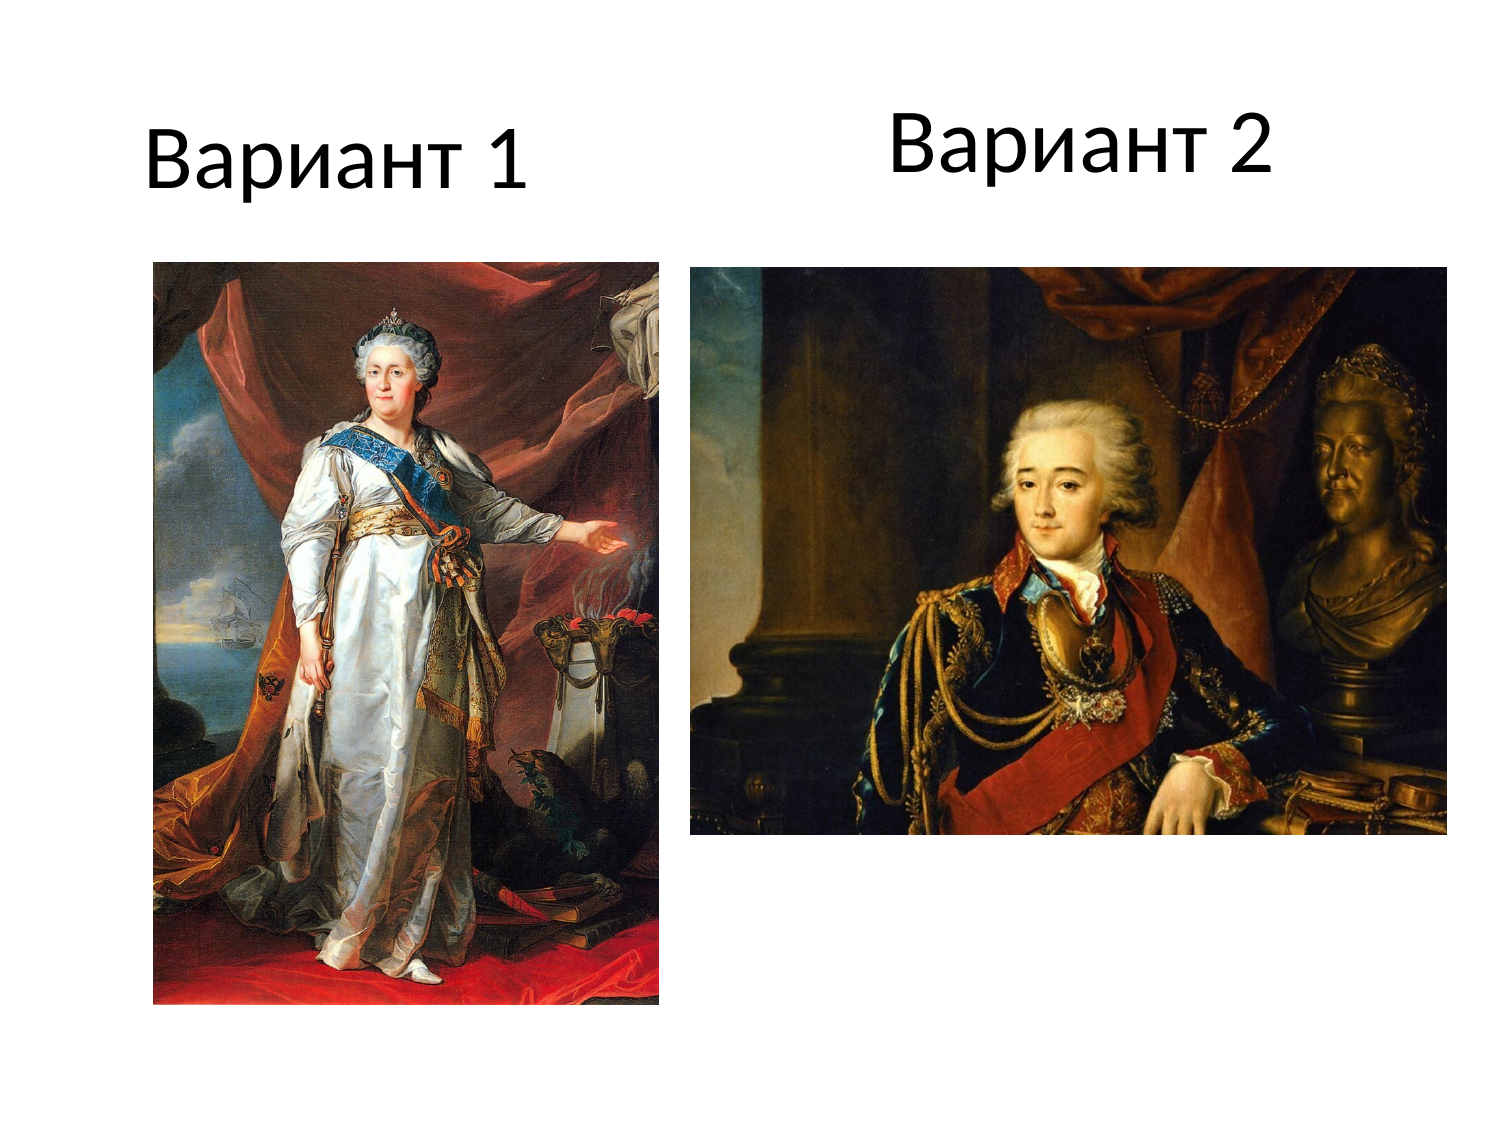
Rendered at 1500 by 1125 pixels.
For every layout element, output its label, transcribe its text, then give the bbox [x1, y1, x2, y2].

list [690, 266, 1448, 835]
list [153, 262, 659, 1006]
text_box Вариант 1 [99, 70, 575, 234]
title Вариант 2 [844, 54, 1319, 218]
